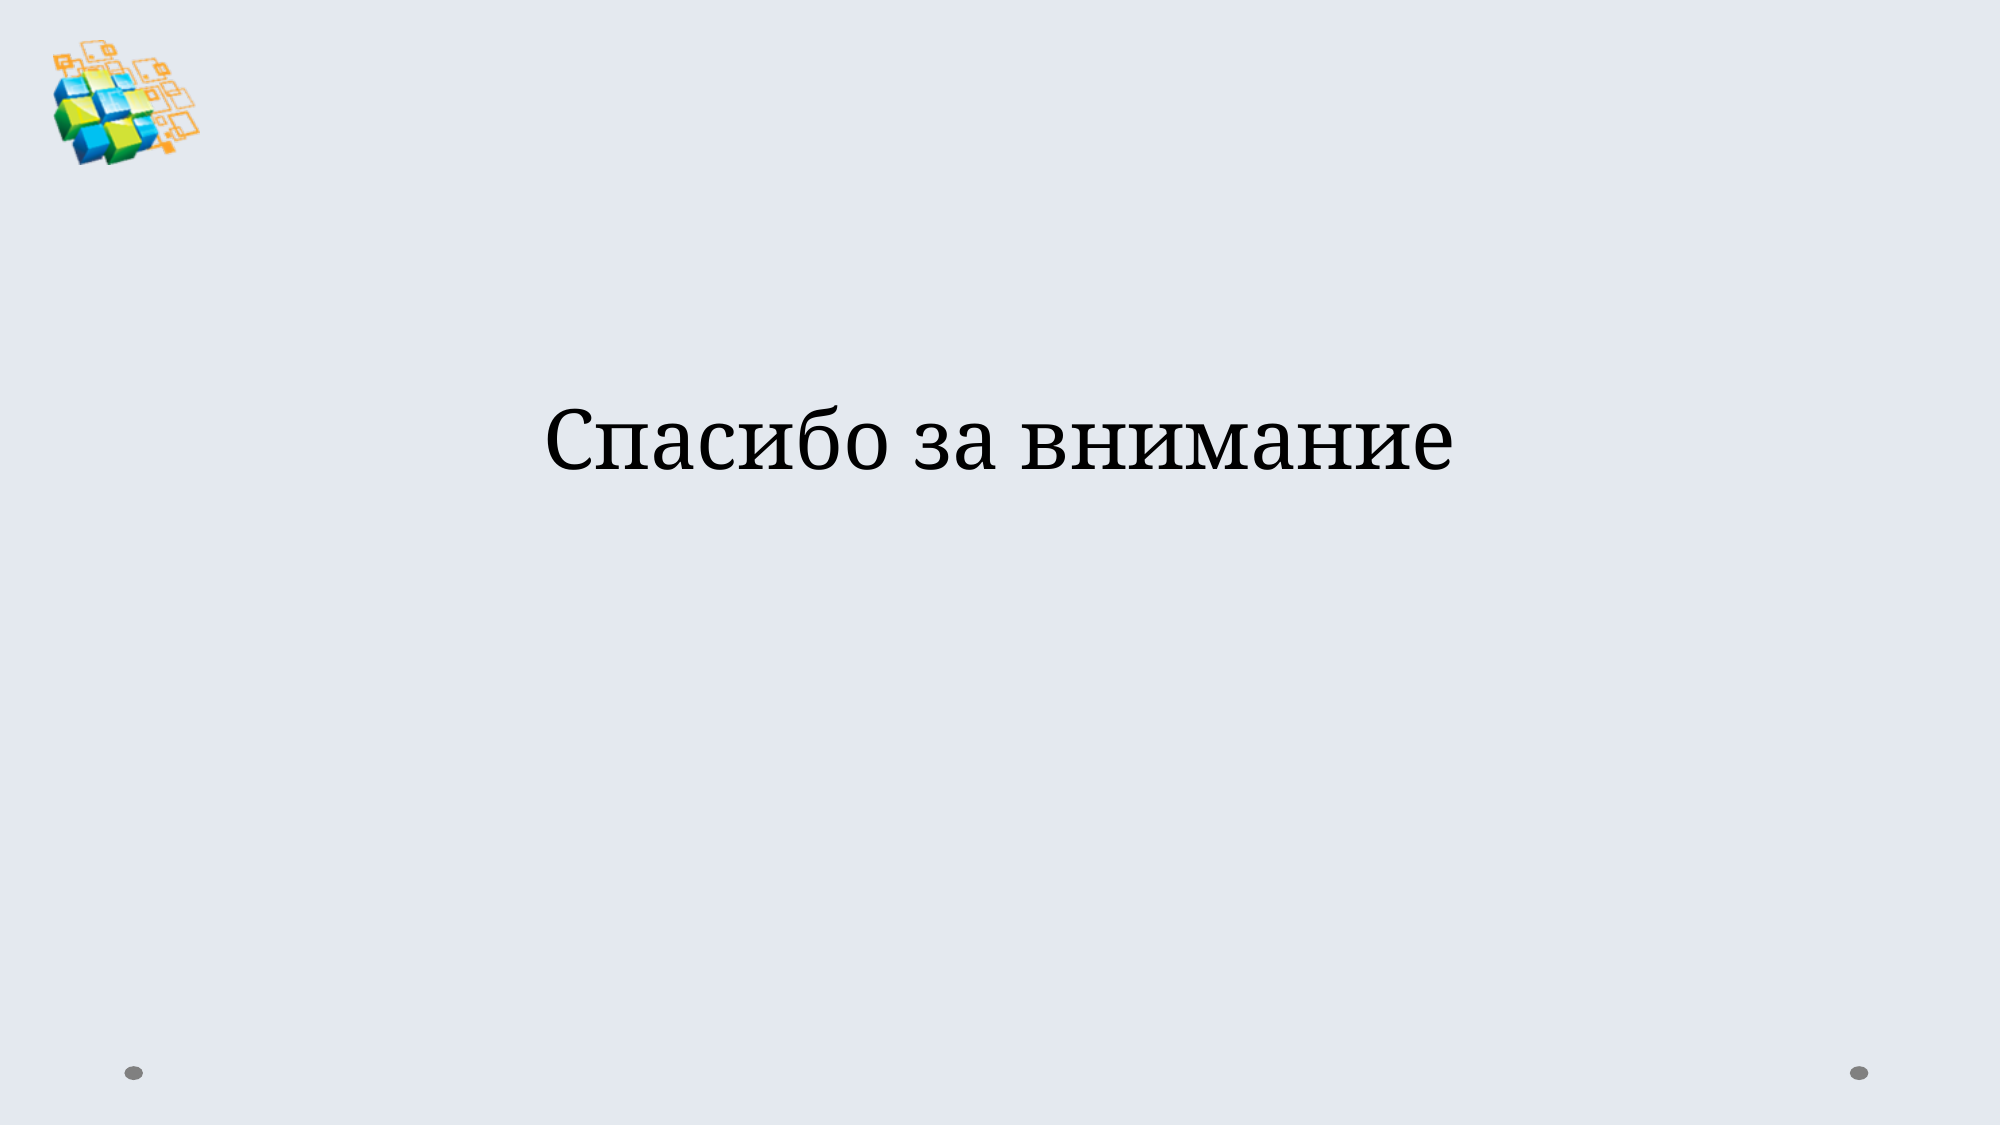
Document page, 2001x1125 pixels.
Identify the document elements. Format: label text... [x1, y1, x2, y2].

list Спасибо за внимание [99, 262, 1900, 1005]
picture [52, 40, 200, 165]
